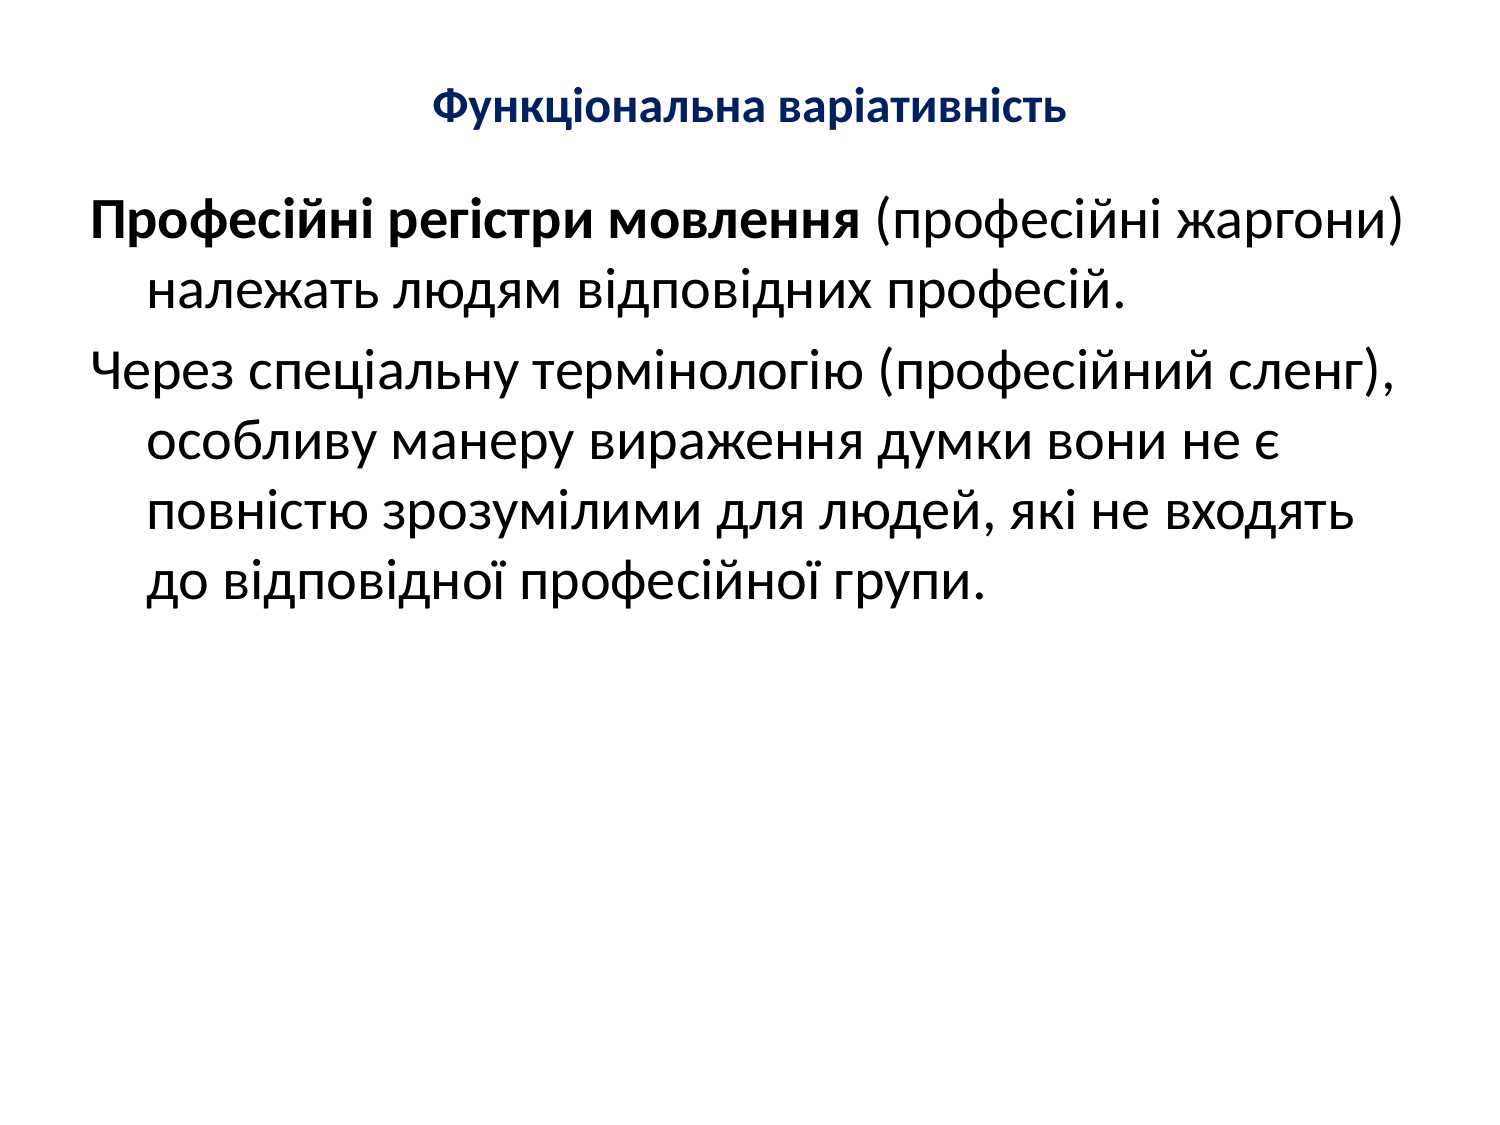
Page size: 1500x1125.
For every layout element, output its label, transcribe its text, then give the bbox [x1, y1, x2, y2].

title Функціональна варіативність [75, 45, 1425, 161]
list Професійні регістри мовлення (професійні жаргони) належать людям відповідних професій. Через спеціальну термінологію (професійний сленг), особливу манеру вираження думки вони не є повністю зрозумілими для людей, які не входять до відповідної професійної групи. [75, 172, 1425, 1005]
